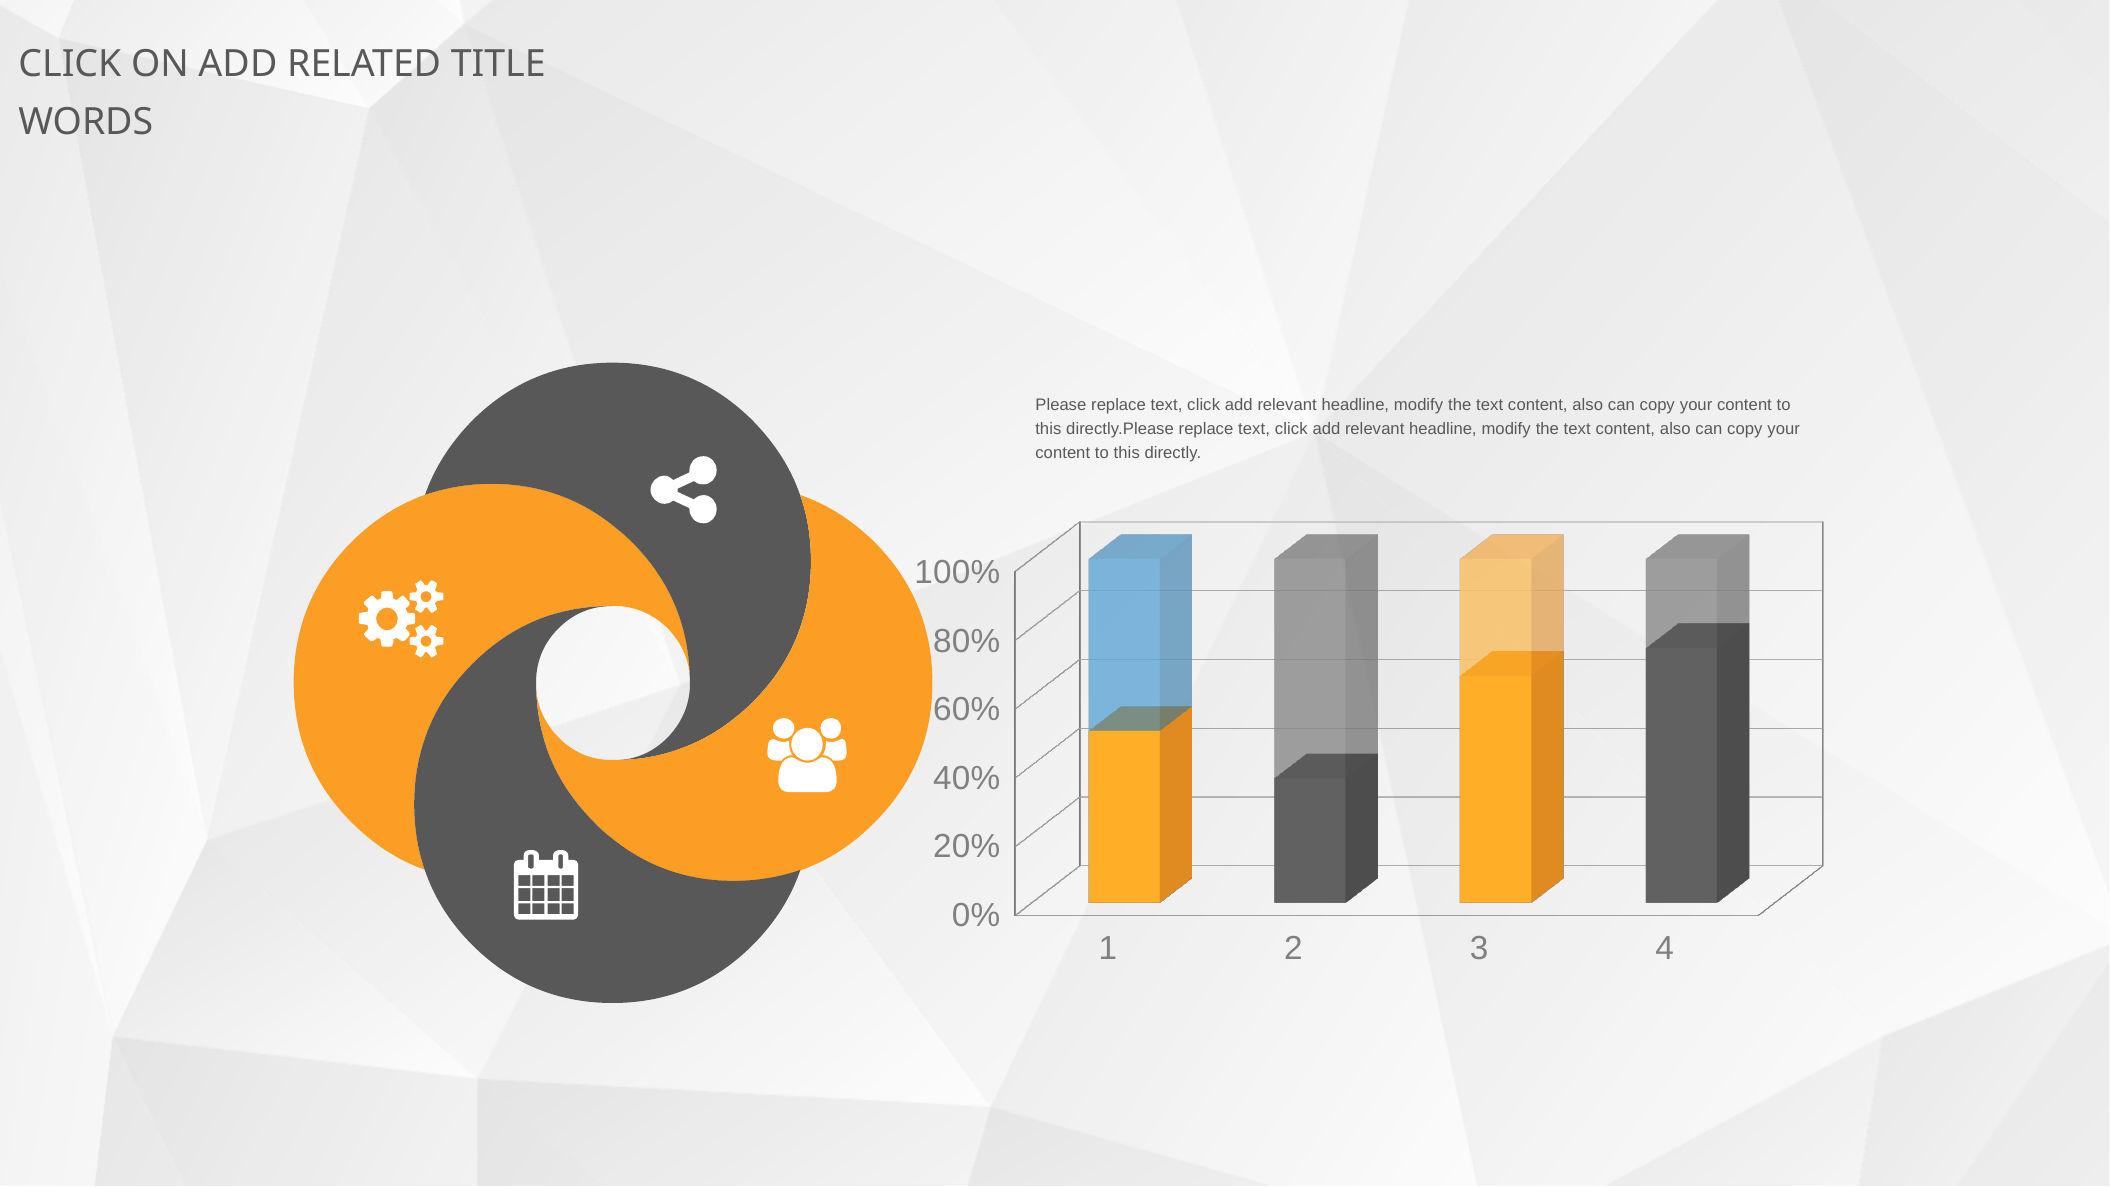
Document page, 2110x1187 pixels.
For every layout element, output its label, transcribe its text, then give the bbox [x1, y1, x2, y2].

text_box [414, 605, 801, 1003]
text_box [293, 484, 689, 870]
text_box [650, 456, 717, 524]
text_box [513, 850, 579, 920]
text_box [767, 718, 847, 793]
text_box [537, 494, 858, 880]
text_box Please replace text, click add relevant headline, modify the text content, also can copy your content to this directly.Please replace text, click add relevant headline, modify the text content, also can copy your content to this directly. [1020, 382, 1836, 469]
text_box [358, 580, 444, 658]
text_box CLICK ON ADD RELATED TITLE WORDS [3, 18, 595, 150]
text_box [425, 362, 810, 759]
picture [0, 0, 2110, 1186]
chart [858, 498, 1883, 1093]
